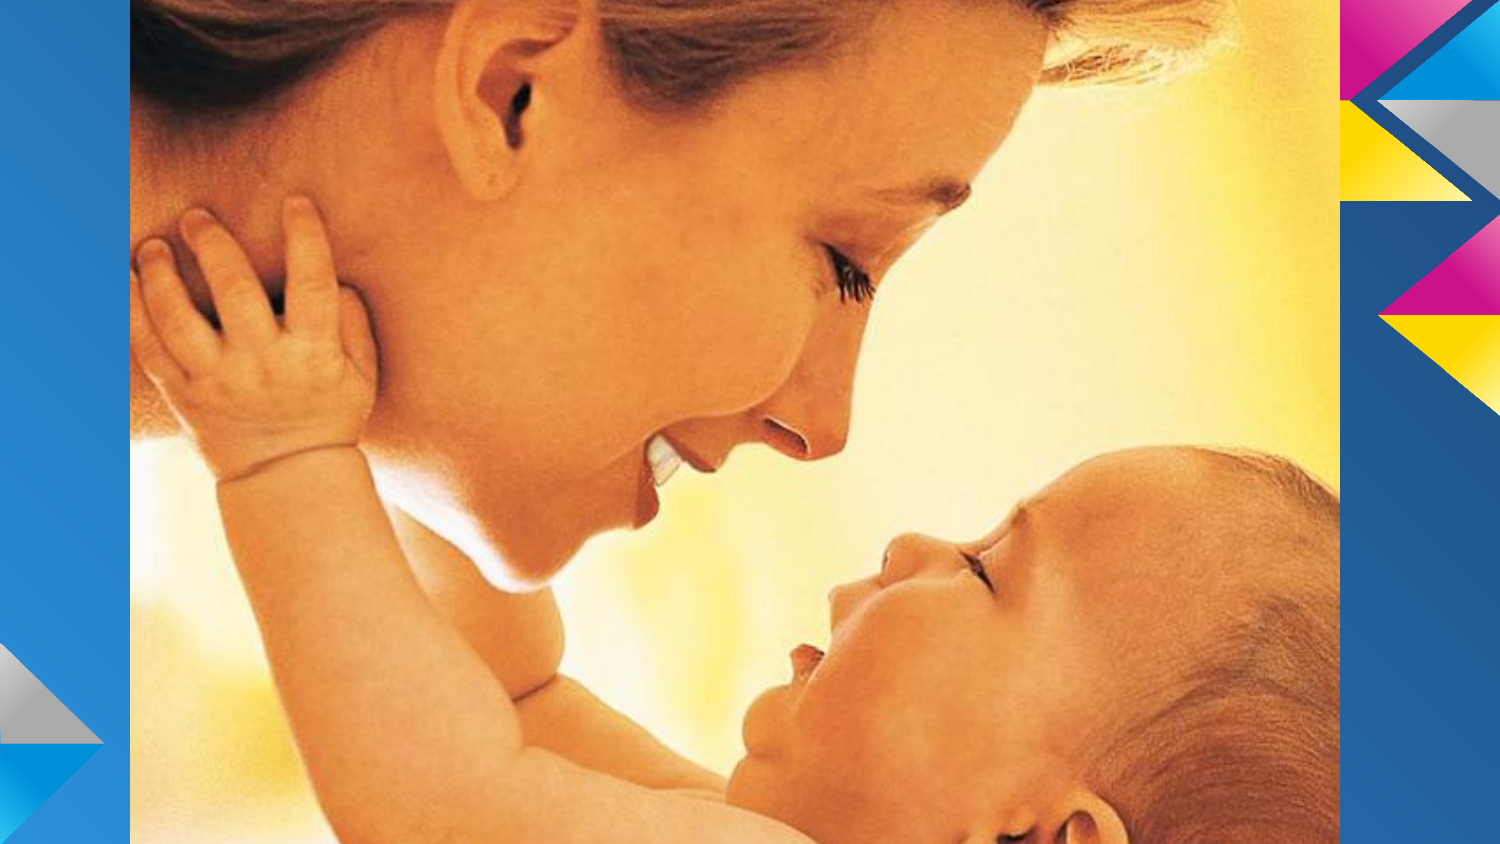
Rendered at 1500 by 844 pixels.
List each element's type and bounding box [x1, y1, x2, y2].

picture [130, 0, 1340, 844]
